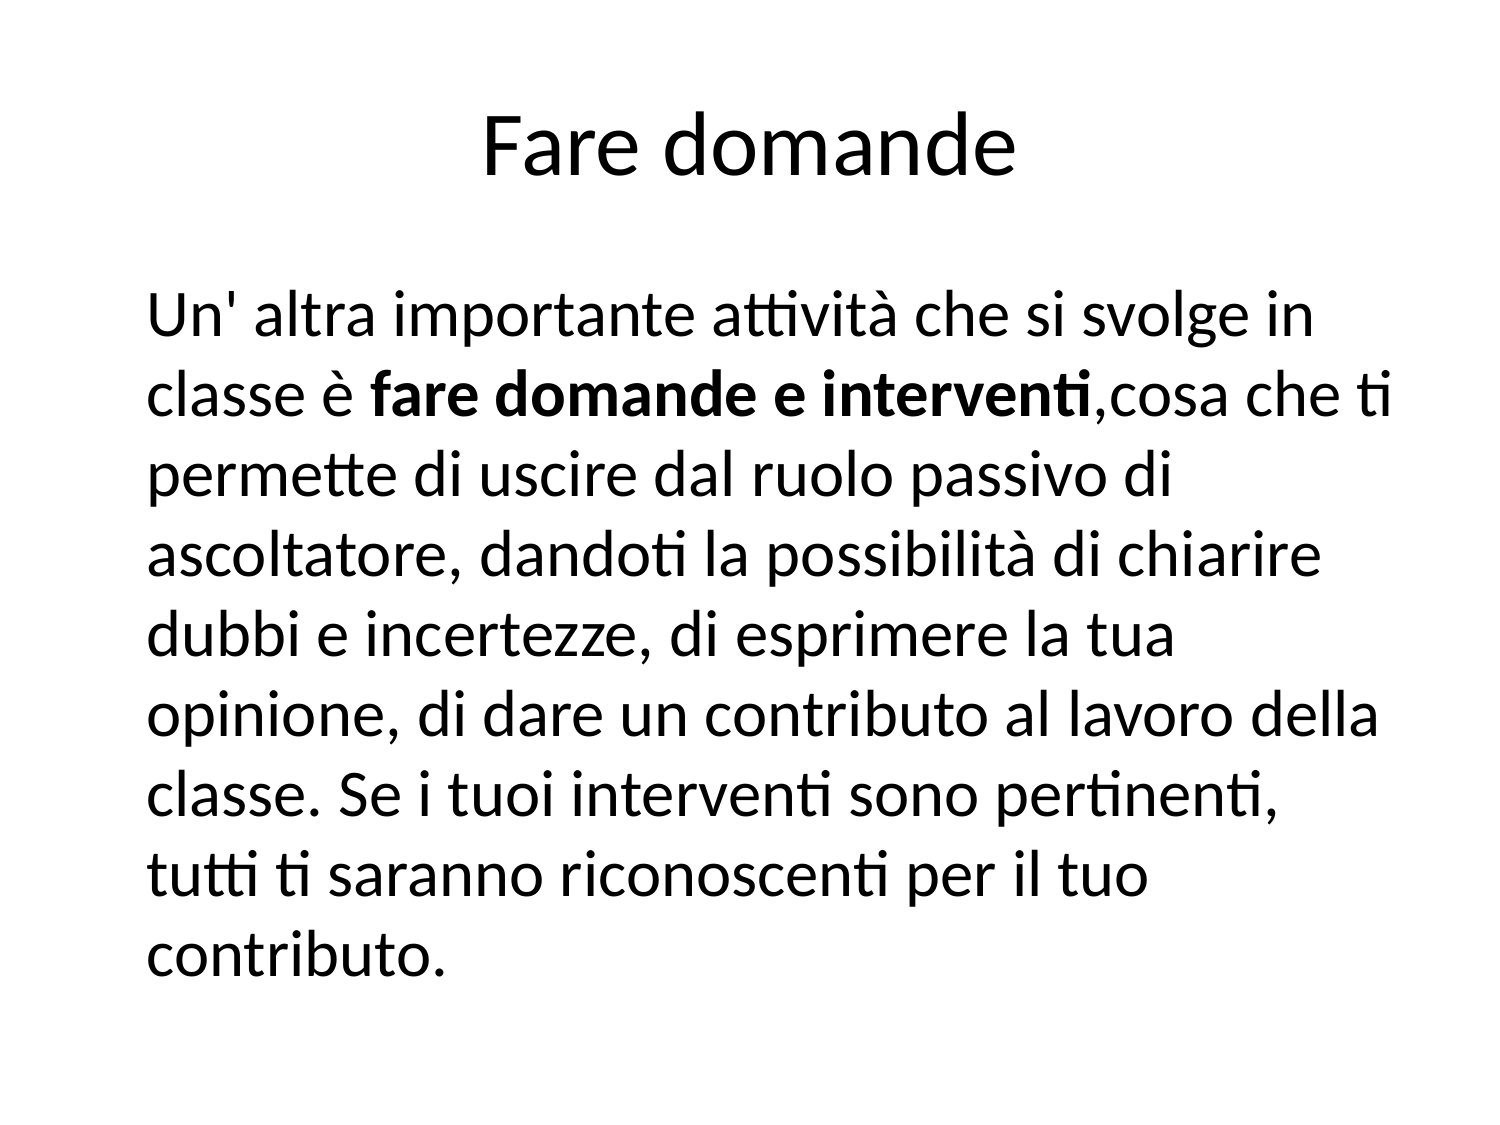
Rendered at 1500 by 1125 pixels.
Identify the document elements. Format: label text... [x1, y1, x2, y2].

list Un' altra importante attività che si svolge in classe è fare domande e interventi,cosa che ti permette di uscire dal ruolo passivo di ascoltatore, dandoti la possibilità di chiarire dubbi e incertezze, di esprimere la tua opinione, di dare un contributo al lavoro della classe. Se i tuoi interventi sono pertinenti, tutti ti saranno riconoscenti per il tuo contributo. [75, 262, 1425, 1005]
title Fare domande [75, 45, 1425, 233]
